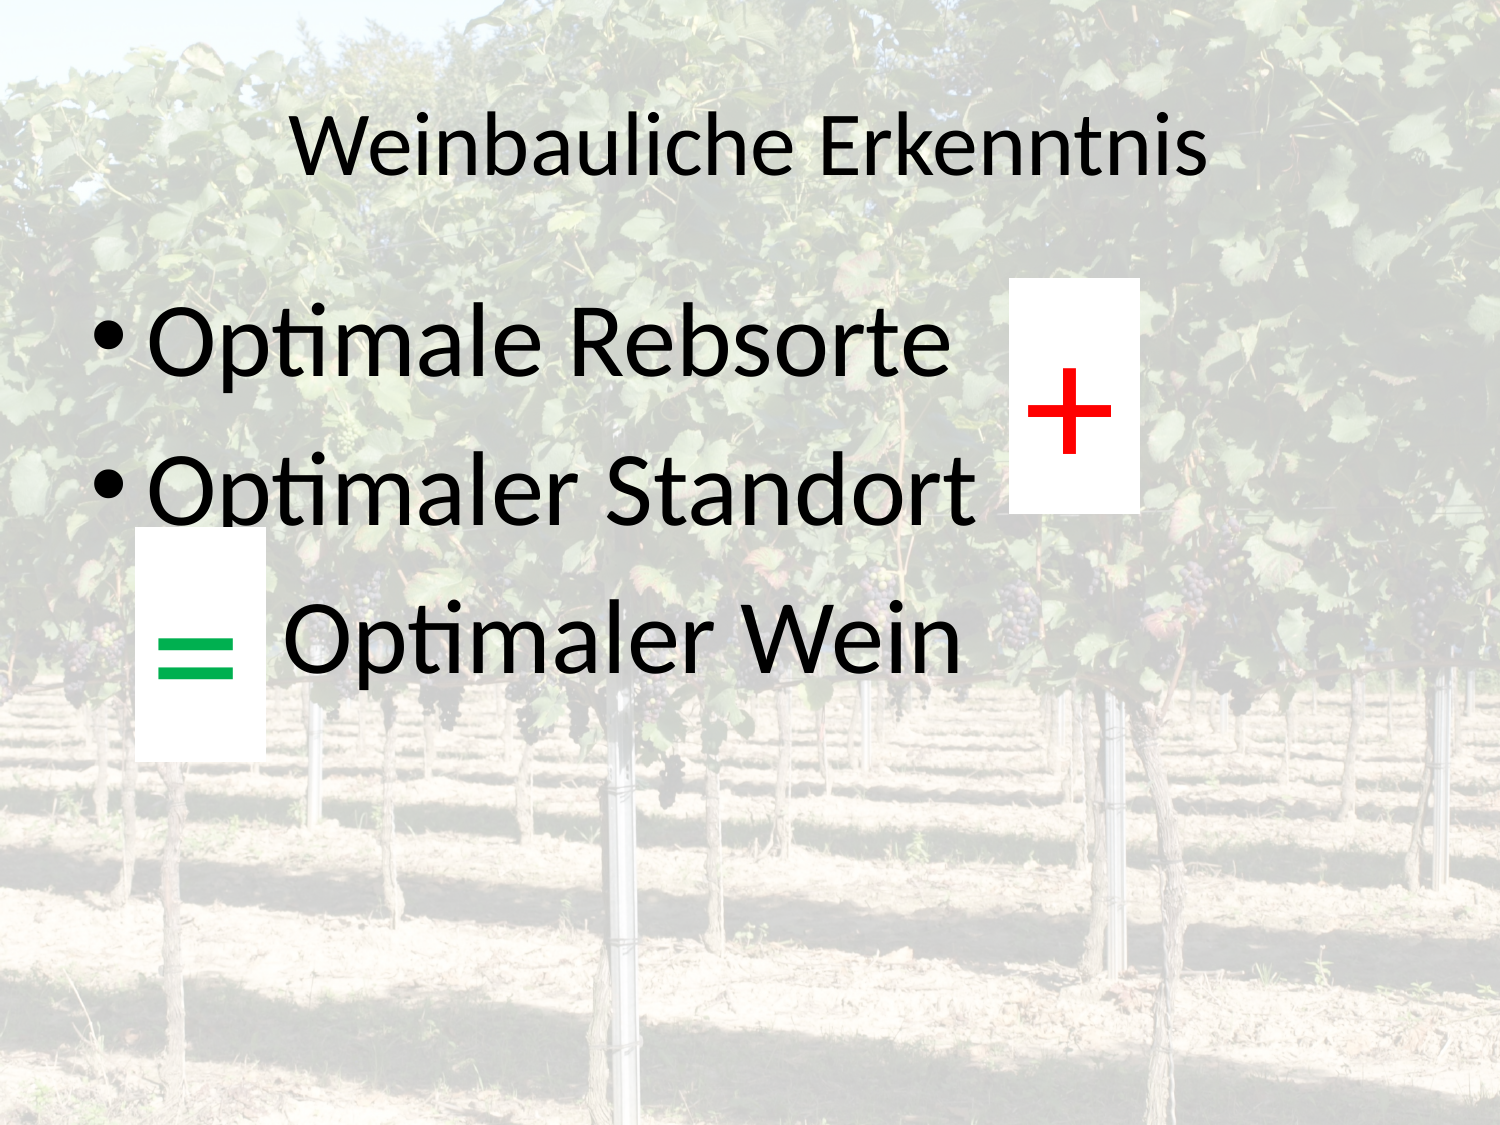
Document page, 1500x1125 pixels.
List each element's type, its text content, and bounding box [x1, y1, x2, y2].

text_box + [1009, 278, 1140, 514]
text_box = [135, 527, 266, 762]
list Optimale Rebsorte Optimaler Standort Optimaler Wein [75, 262, 1152, 1005]
title Weinbauliche Erkenntnis [75, 45, 1425, 233]
